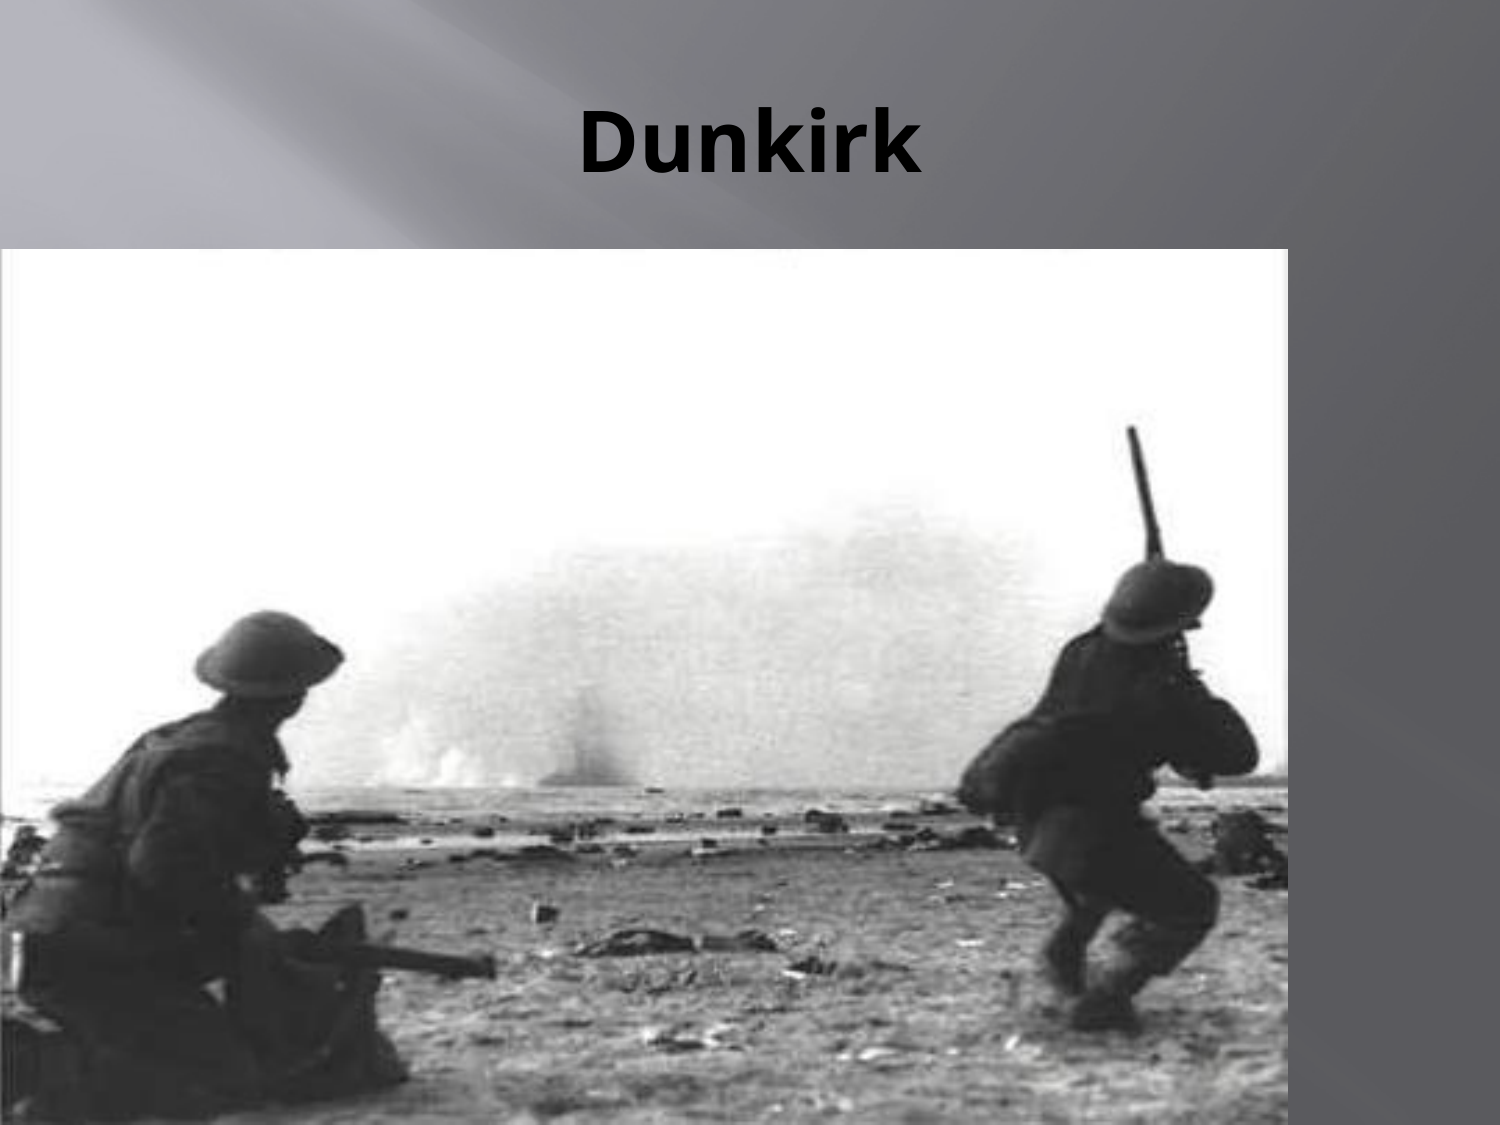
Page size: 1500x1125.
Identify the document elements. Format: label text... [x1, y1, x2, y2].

picture [0, 249, 1288, 1125]
title Dunkirk [75, 45, 1425, 233]
